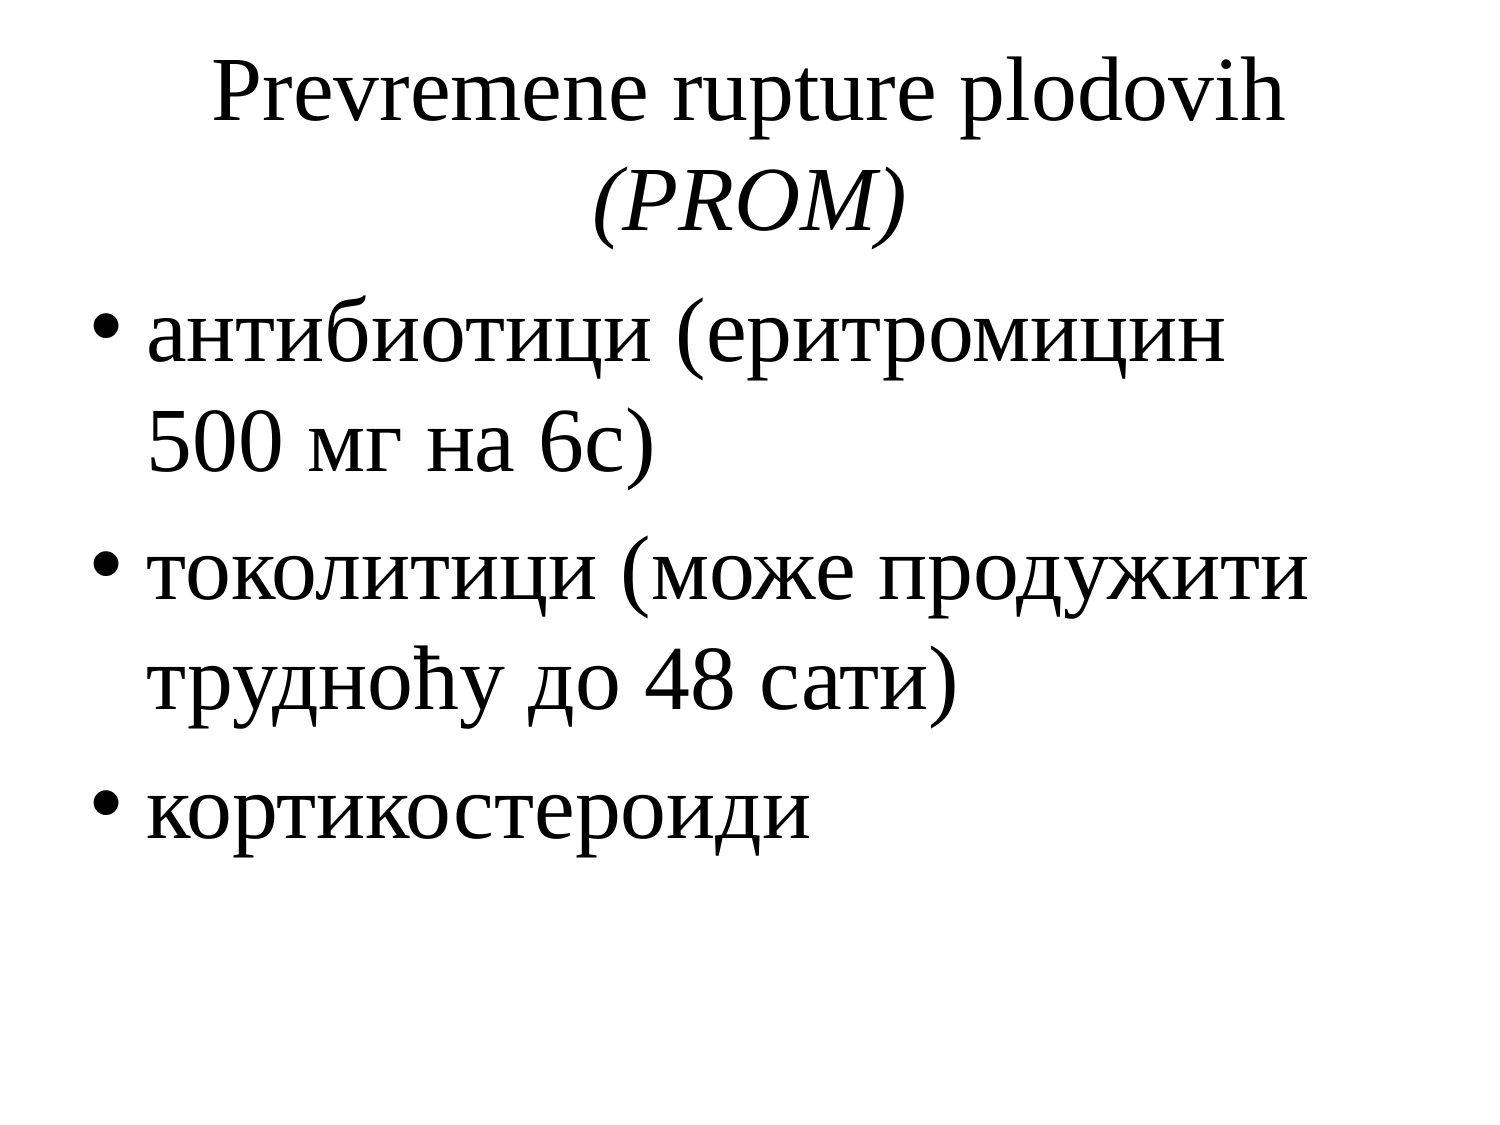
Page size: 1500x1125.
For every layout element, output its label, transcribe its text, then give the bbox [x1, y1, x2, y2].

list антибиотици (еритромицин 500 мг на 6с) токолитици (може продужити трудноћу до 48 сати) кортикостероиди [75, 262, 1425, 1005]
title Prevremene rupture plodovih (PROM) [75, 45, 1425, 233]
